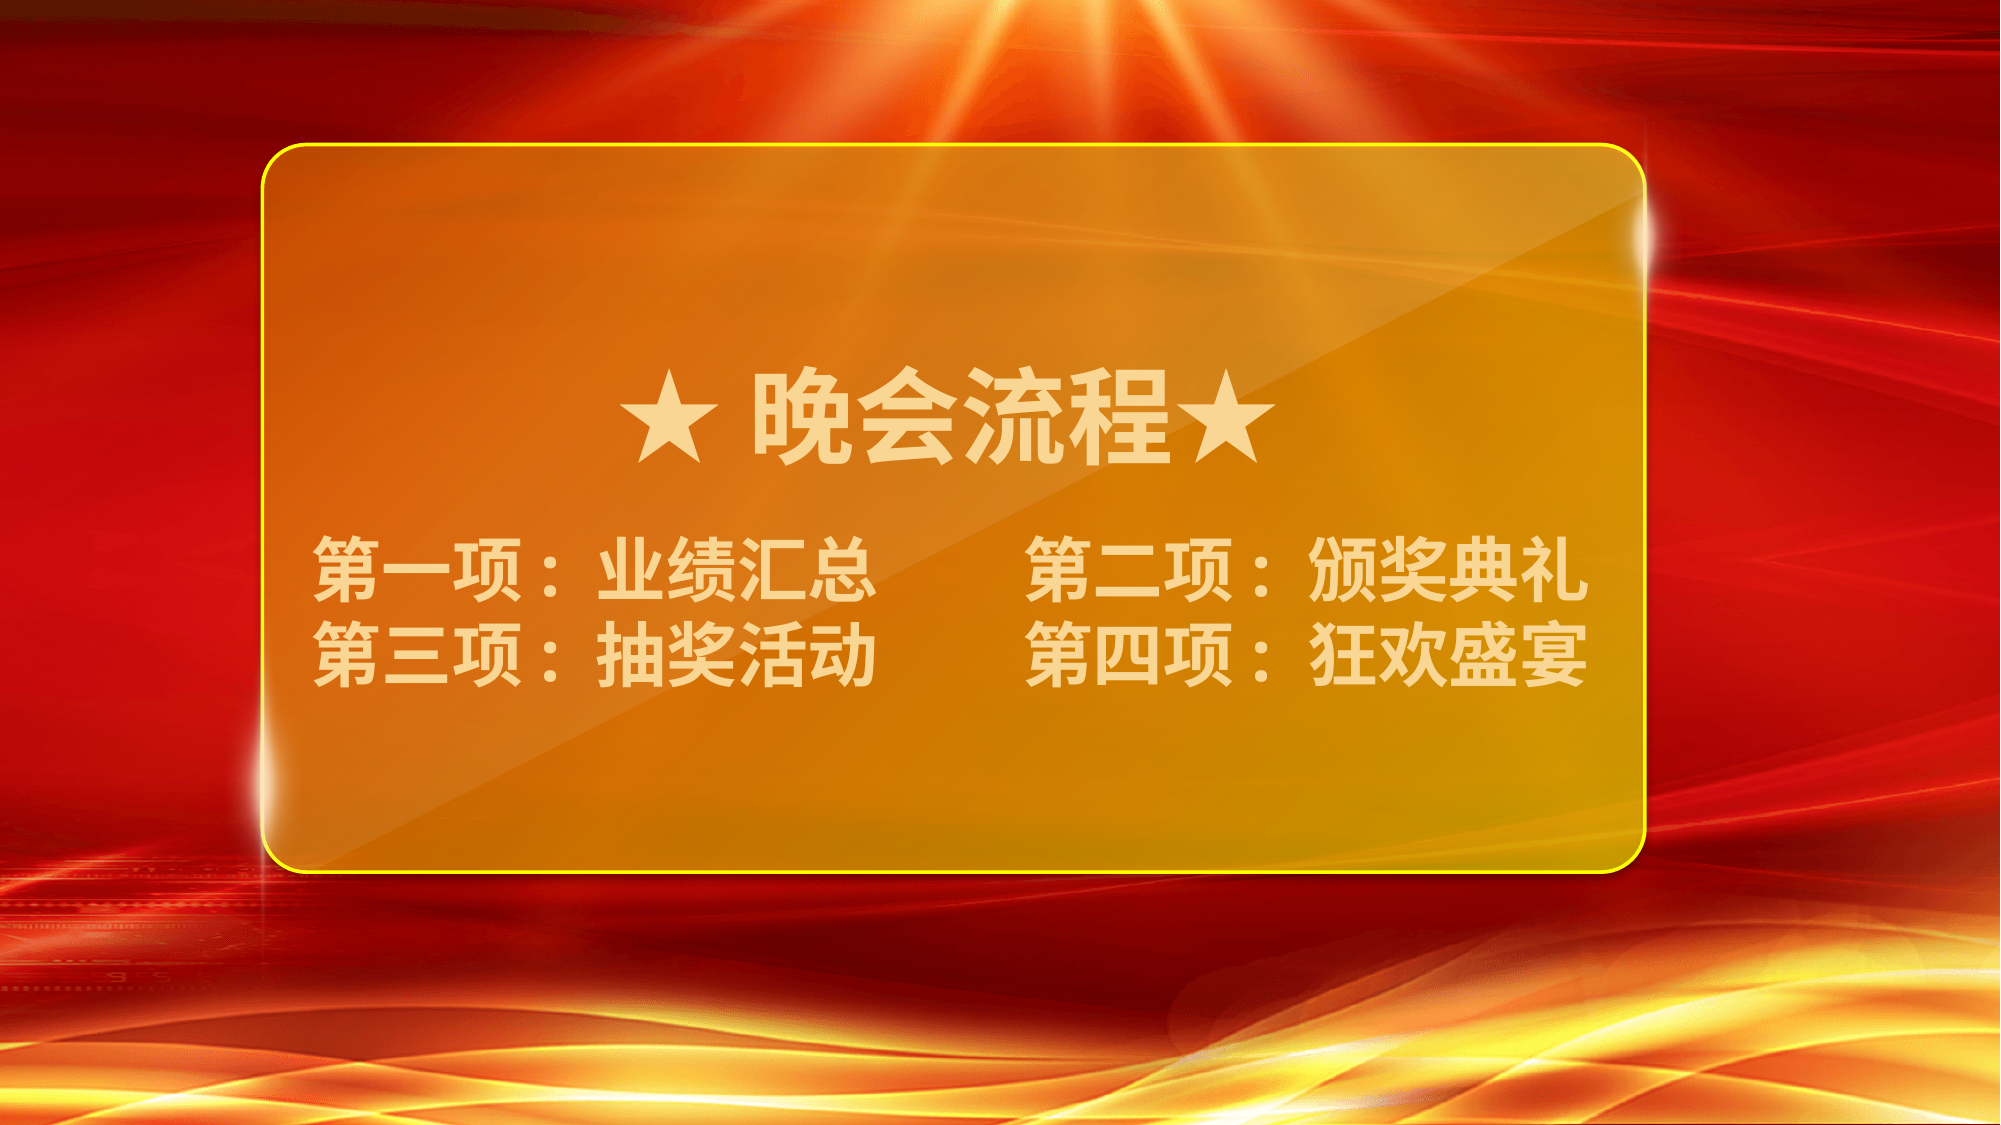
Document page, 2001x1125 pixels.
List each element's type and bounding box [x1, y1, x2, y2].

picture [0, 0, 2000, 1125]
text_box [262, 144, 1647, 874]
